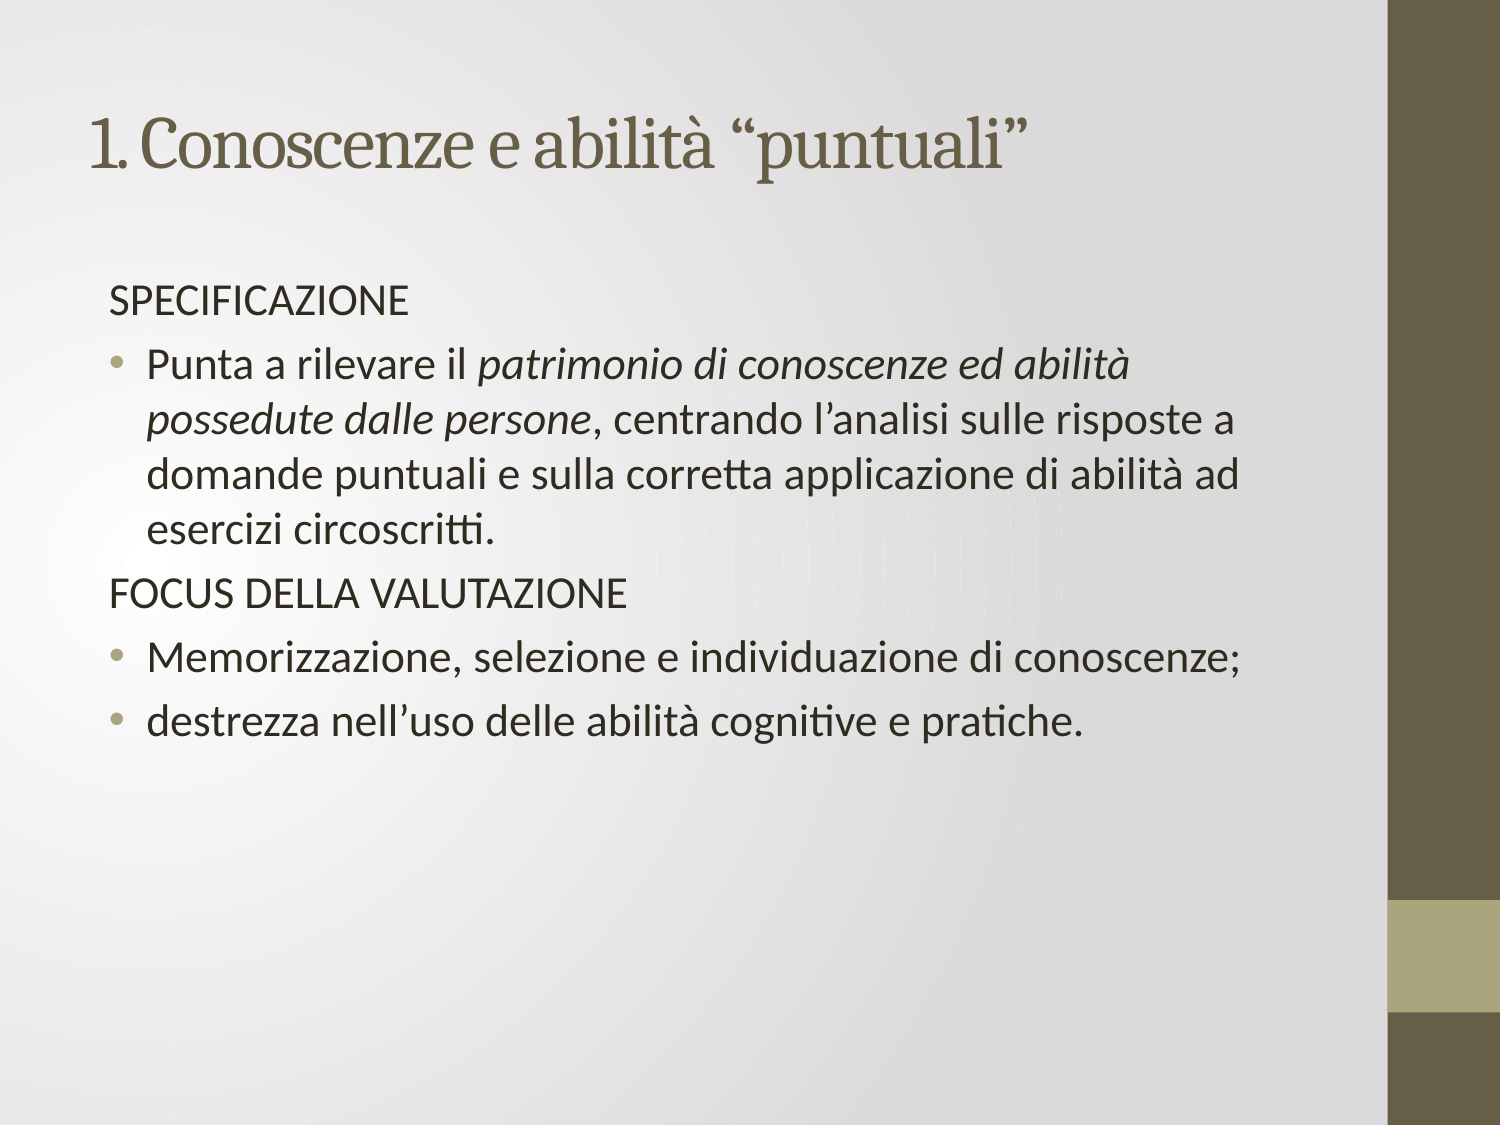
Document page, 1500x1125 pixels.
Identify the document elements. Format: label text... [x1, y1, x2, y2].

title 1. Conoscenze e abilità “puntuali” [75, 45, 1325, 233]
list SPECIFICAZIONE Punta a rilevare il patrimonio di conoscenze ed abilità possedute dalle persone, centrando l’analisi sulle risposte a domande puntuali e sulla corretta applicazione di abilità ad esercizi circoscritti. FOCUS DELLA VALUTAZIONE Memorizzazione, selezione e individuazione di conoscenze; destrezza nell’uso delle abilità cognitive e pratiche. [75, 262, 1325, 1050]
